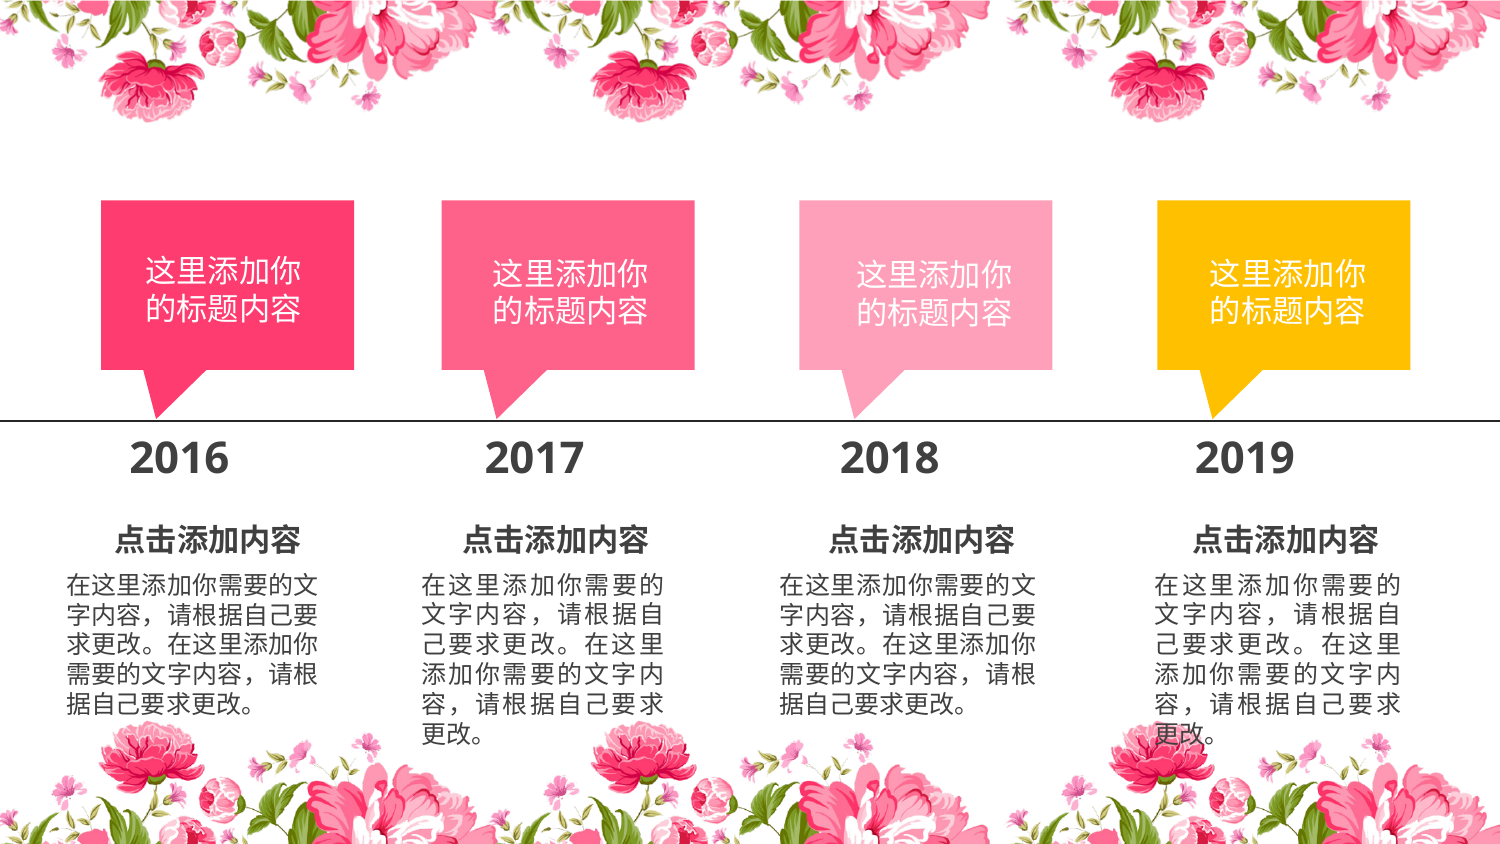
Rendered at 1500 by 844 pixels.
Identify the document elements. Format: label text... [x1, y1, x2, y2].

picture [0, 720, 1500, 844]
text_box 2018 [824, 422, 955, 491]
text_box 2016 [114, 422, 245, 491]
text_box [764, 512, 1052, 729]
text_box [406, 512, 680, 759]
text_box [1157, 200, 1411, 370]
picture [461, 1, 978, 123]
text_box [441, 200, 695, 370]
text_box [51, 512, 334, 729]
picture [979, 1, 1500, 123]
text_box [799, 200, 1053, 370]
text_box 2019 [1180, 422, 1310, 491]
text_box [101, 200, 355, 370]
picture [0, 1, 460, 123]
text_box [1139, 512, 1417, 759]
text_box 2017 [469, 422, 600, 491]
